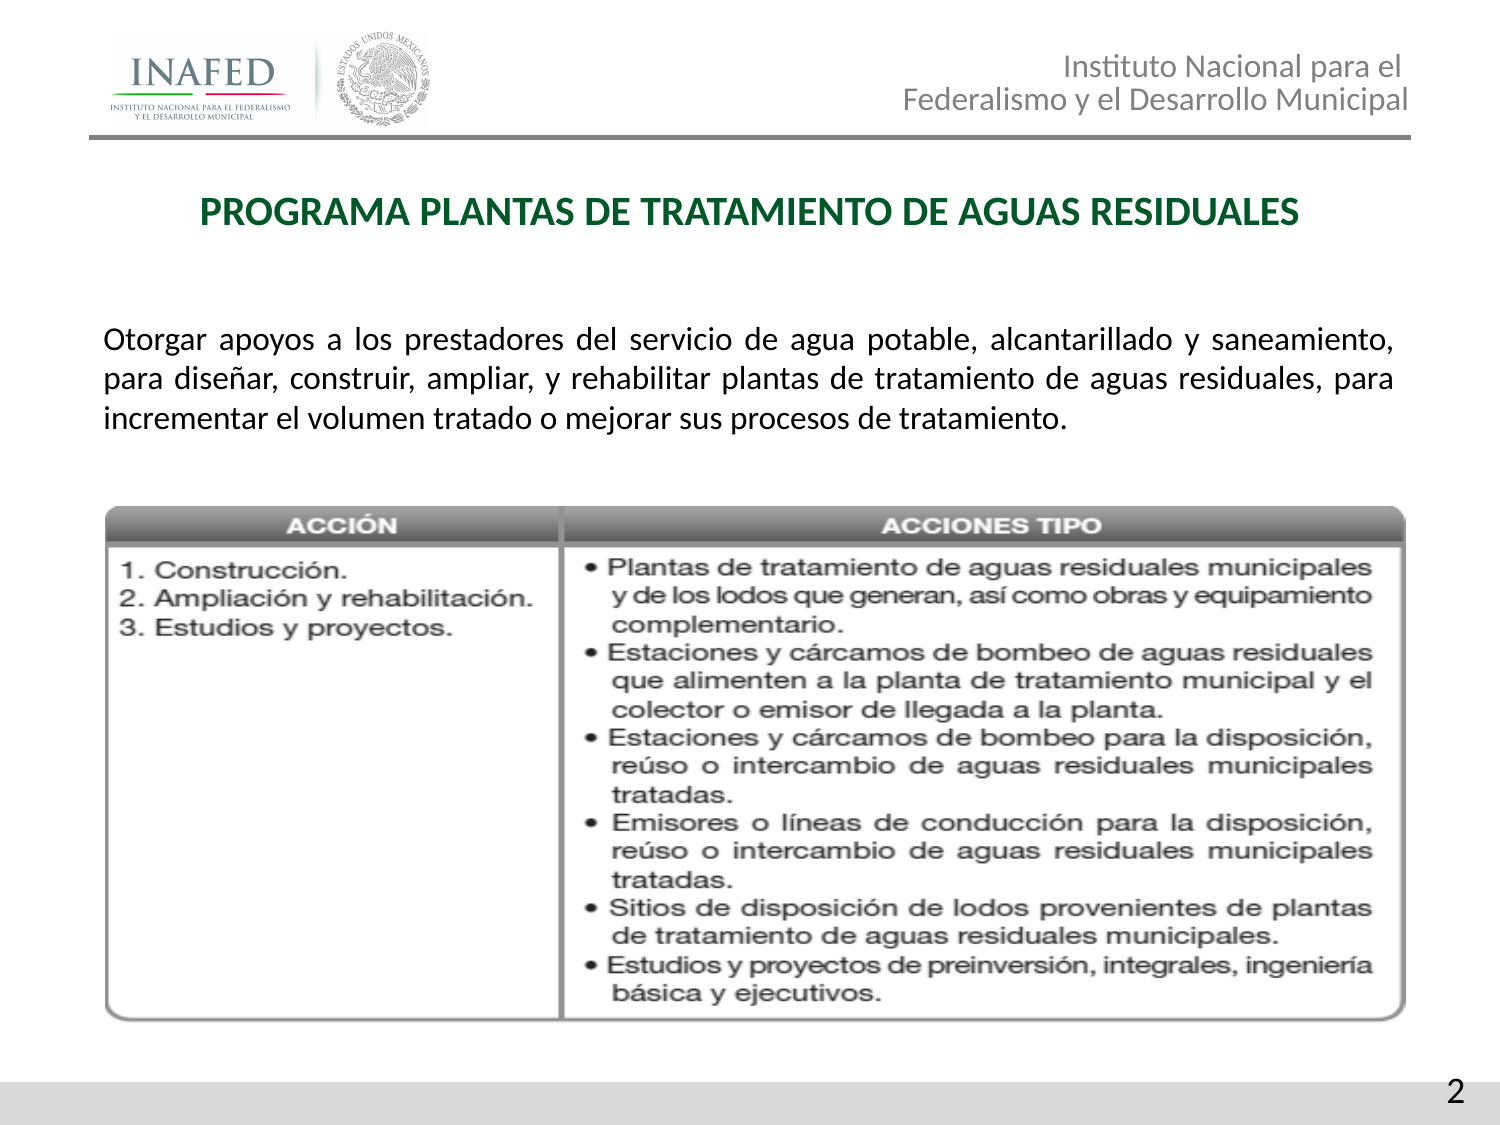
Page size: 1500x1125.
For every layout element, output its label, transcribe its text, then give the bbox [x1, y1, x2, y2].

text_box Otorgar apoyos a los prestadores del servicio de agua potable, alcantarillado y saneamiento, para diseñar, construir, ampliar, y rehabilitar plantas de tratamiento de aguas residuales, para incrementar el volumen tratado o mejorar sus procesos de tratamiento. [88, 309, 1412, 444]
text_box 2 [1411, 1058, 1500, 1119]
text_box PROGRAMA PLANTAS DE TRATAMIENTO DE AGUAS RESIDUALES [88, 176, 1412, 242]
picture [105, 506, 1407, 1024]
picture [110, 30, 430, 128]
